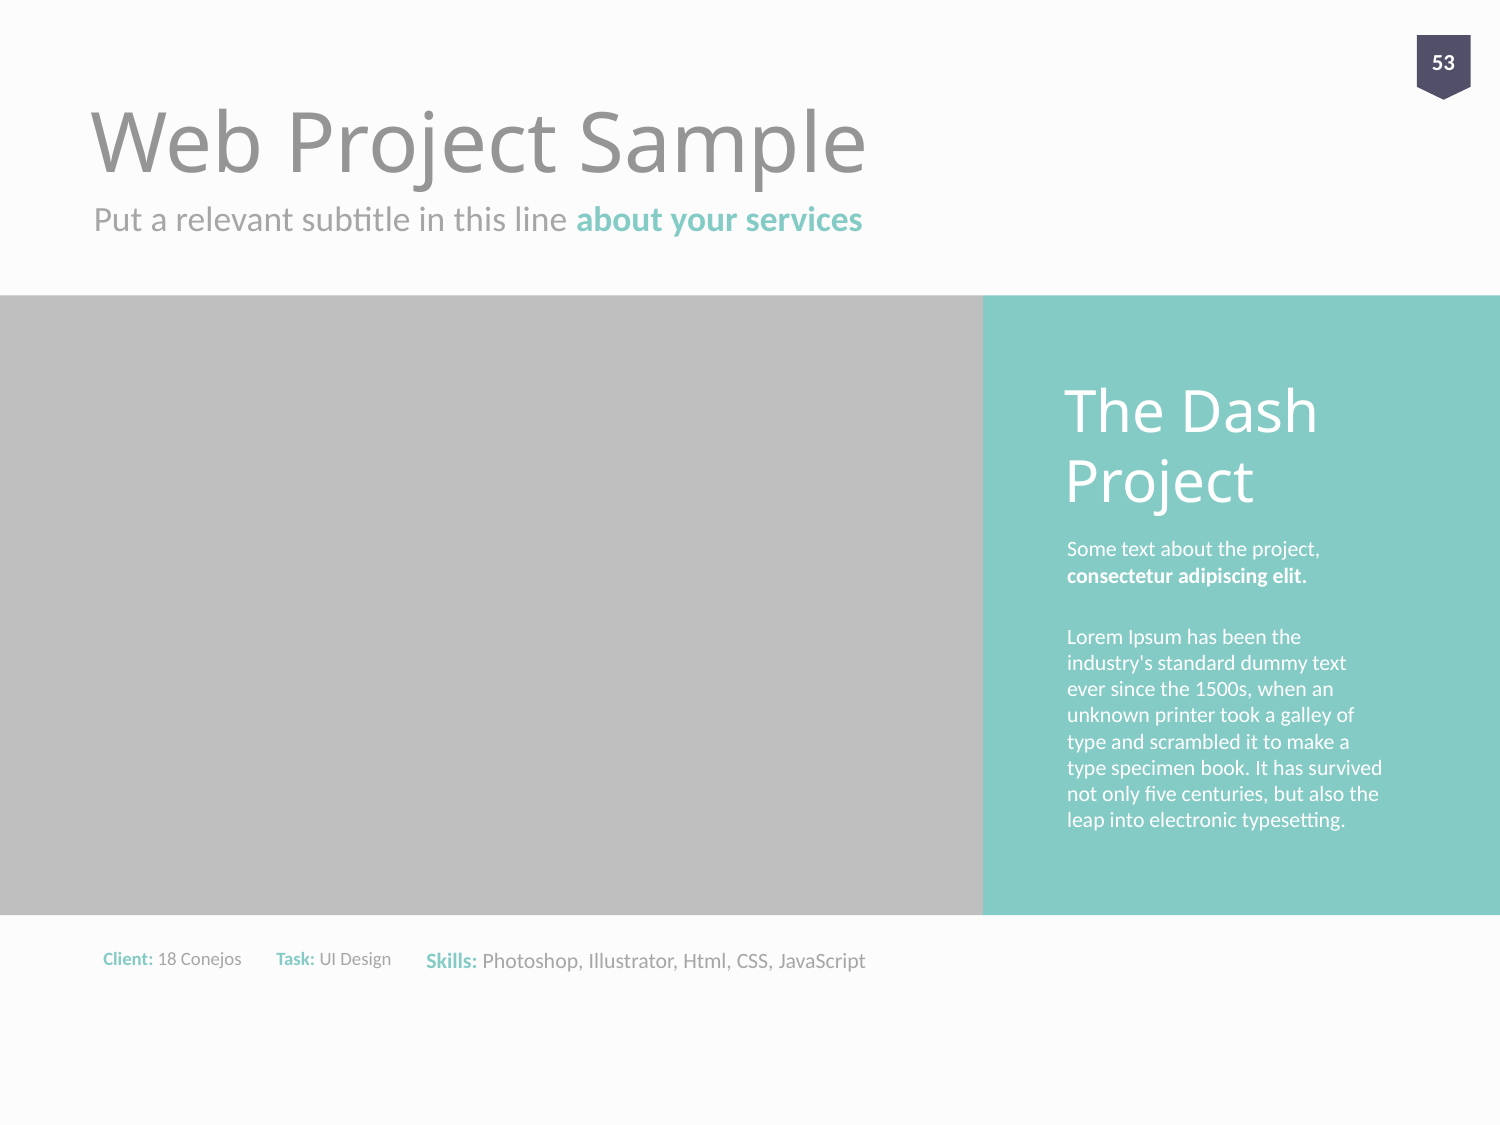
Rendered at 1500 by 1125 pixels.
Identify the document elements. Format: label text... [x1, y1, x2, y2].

text_box [0, 293, 985, 917]
text_box Put a relevant subtitle in this line about your services [78, 177, 1429, 257]
list Some text about the project, consectetur adipiscing elit. Lorem Ipsum has been the industry's standard dummy text ever since the 1500s, when an unknown printer took a galley of type and scrambled it to make a type specimen book. It has survived not only five centuries, but also the leap into electronic typesetting. [1052, 527, 1400, 917]
text_box [985, 293, 1500, 917]
text_box 53 [1414, 33, 1473, 102]
title Web Project Sample [75, 80, 1425, 197]
text_box The Dash Project [1049, 386, 1417, 503]
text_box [88, 939, 926, 1008]
